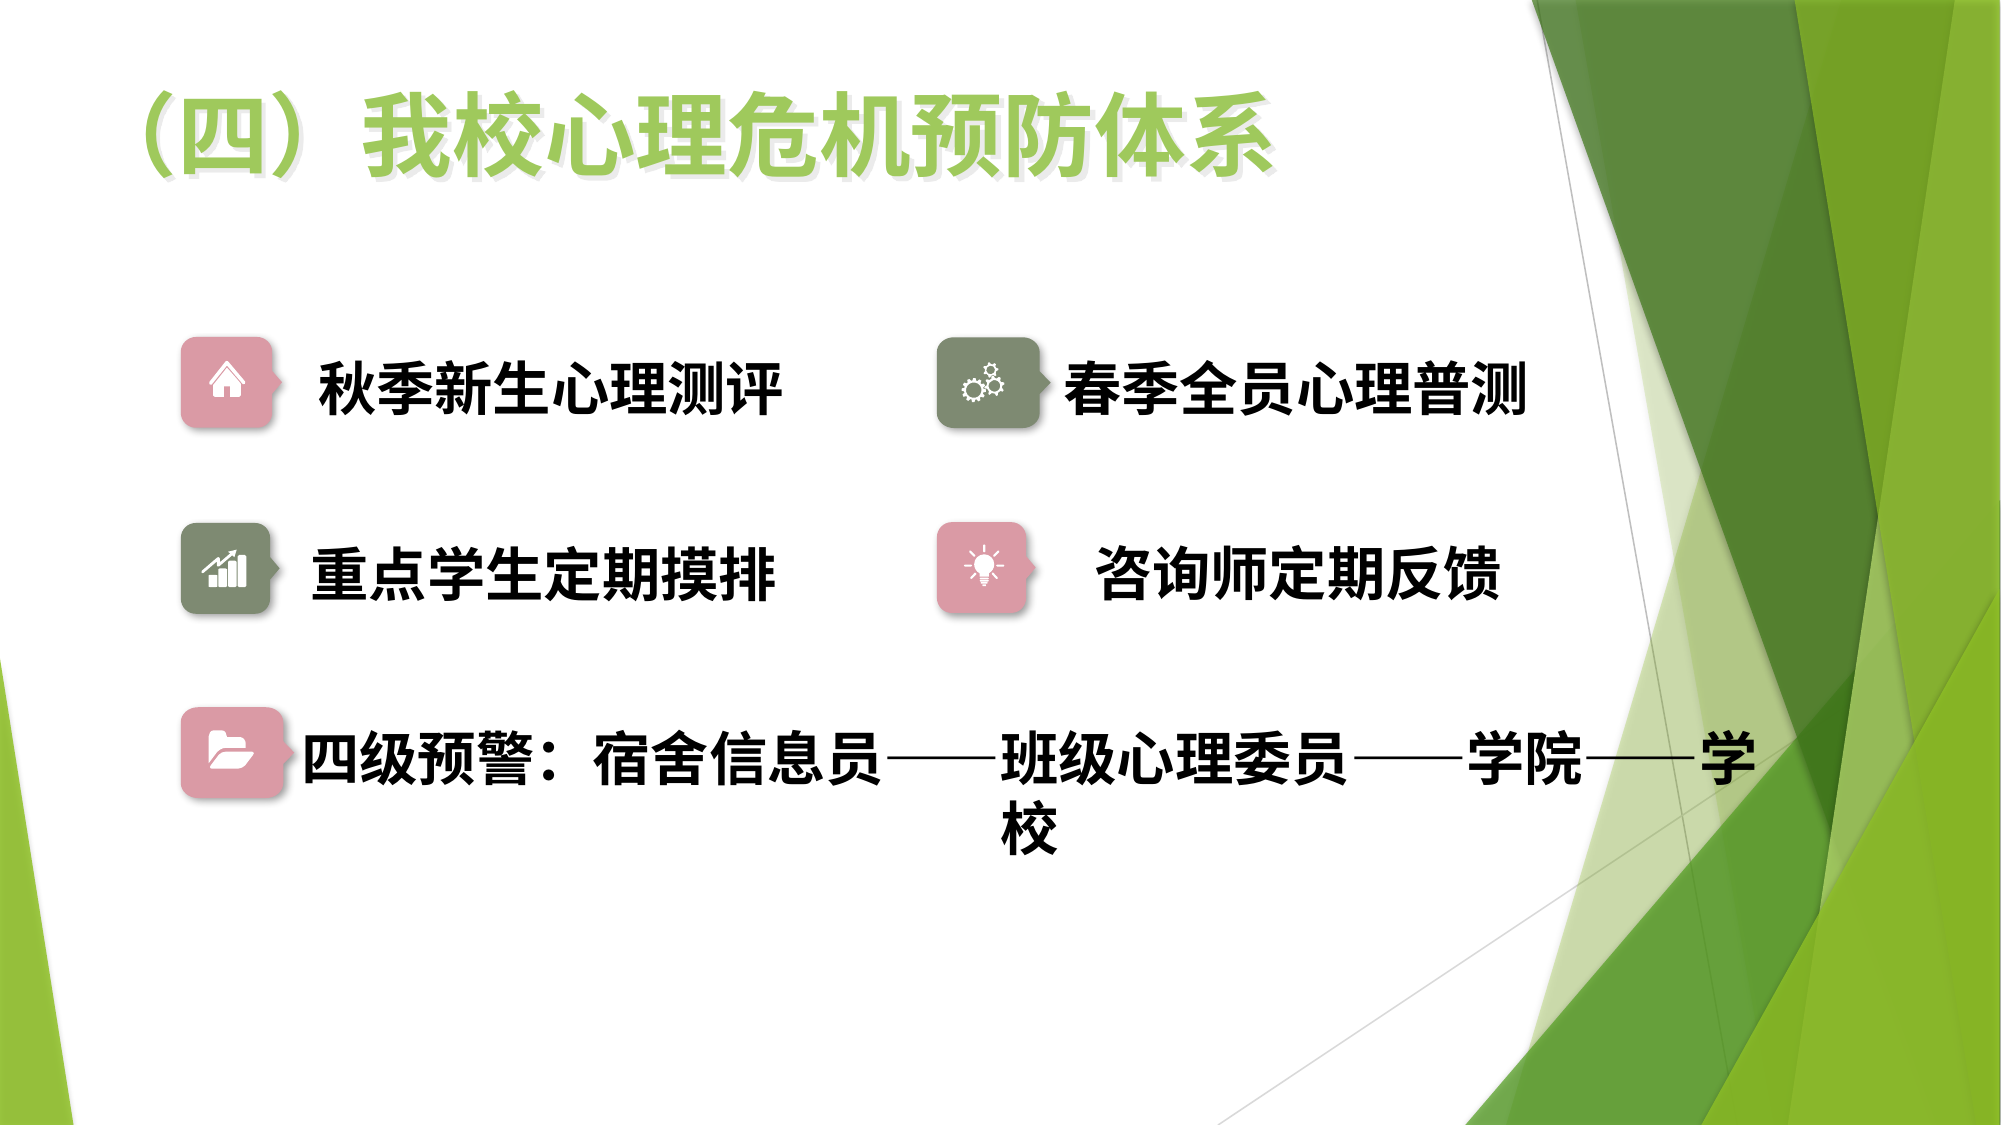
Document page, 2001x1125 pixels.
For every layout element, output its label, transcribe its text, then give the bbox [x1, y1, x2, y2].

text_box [783, 470, 1612, 597]
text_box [180, 522, 811, 615]
text_box （四）我校心理危机预防体系 [70, 82, 1733, 183]
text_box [208, 360, 247, 398]
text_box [180, 336, 823, 429]
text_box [180, 706, 1768, 865]
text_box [200, 549, 247, 588]
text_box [961, 361, 1005, 403]
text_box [936, 336, 1545, 469]
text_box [936, 604, 1564, 614]
